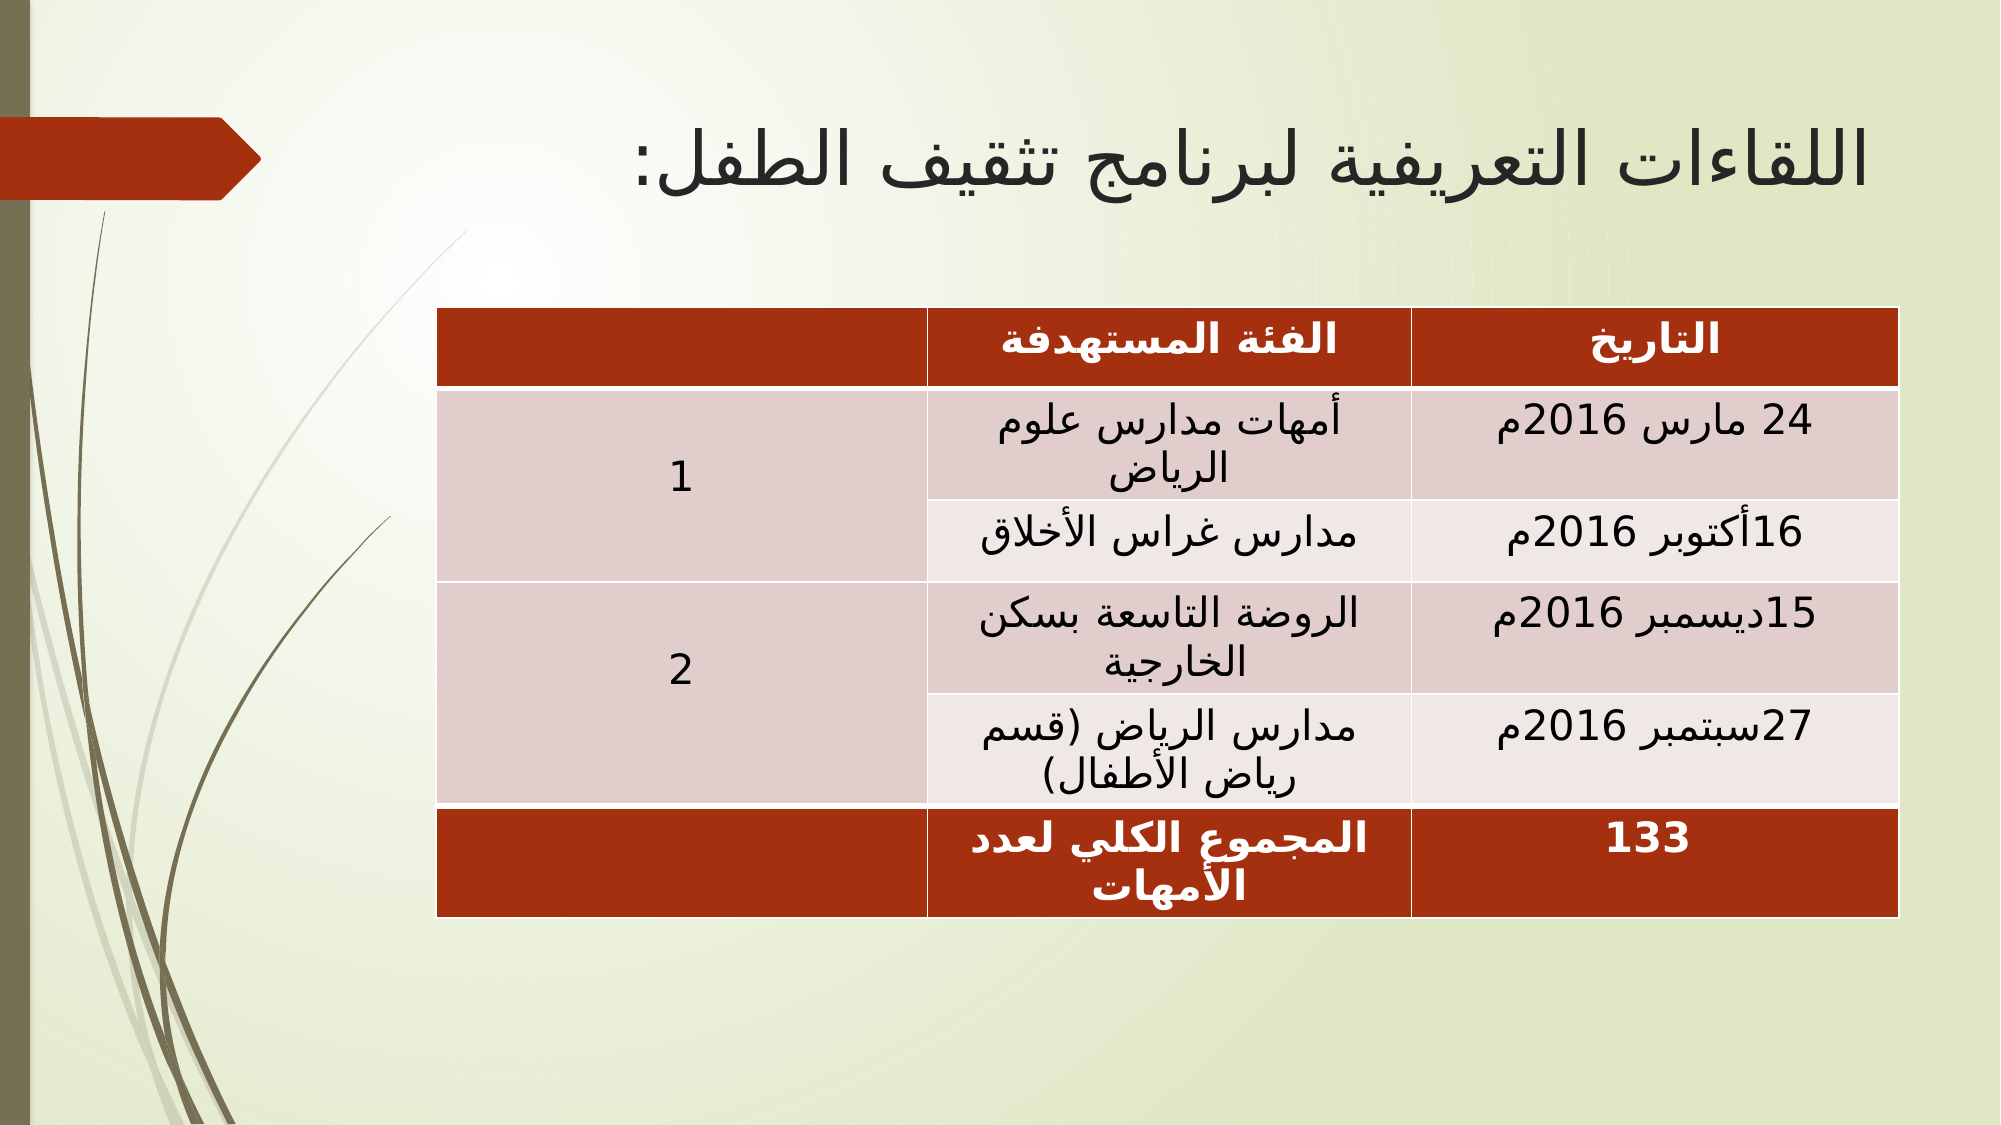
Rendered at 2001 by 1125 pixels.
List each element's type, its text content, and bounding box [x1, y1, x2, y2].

table_header الفئة المستهدفة [928, 308, 1411, 386]
table_cell 24 مارس 2016م [1412, 391, 1898, 499]
title اللقاءات التعريفية لبرنامج تثقيف الطفل: [425, 102, 1888, 313]
table_cell أمهات مدارس علوم الرياض [928, 391, 1411, 499]
table_header [437, 308, 927, 386]
table_cell مدارس الرياض (قسم رياض الأطفال) [928, 695, 1411, 803]
table_cell 1 [437, 391, 927, 581]
table_cell الروضة التاسعة بسكن الخارجية [928, 583, 1411, 693]
table_header التاريخ [1412, 308, 1898, 386]
table_cell المجموع الكلي لعدد الأمهات [928, 809, 1411, 917]
table_cell [437, 809, 927, 917]
table_cell 2 [437, 583, 927, 803]
table_cell 27سبتمبر 2016م [1412, 695, 1898, 803]
table_cell 15ديسمبر 2016م [1412, 583, 1898, 693]
table_cell 133 [1412, 809, 1898, 917]
table_cell مدارس غراس الأخلاق [928, 501, 1411, 581]
table_cell 16أكتوبر 2016م [1412, 501, 1898, 581]
